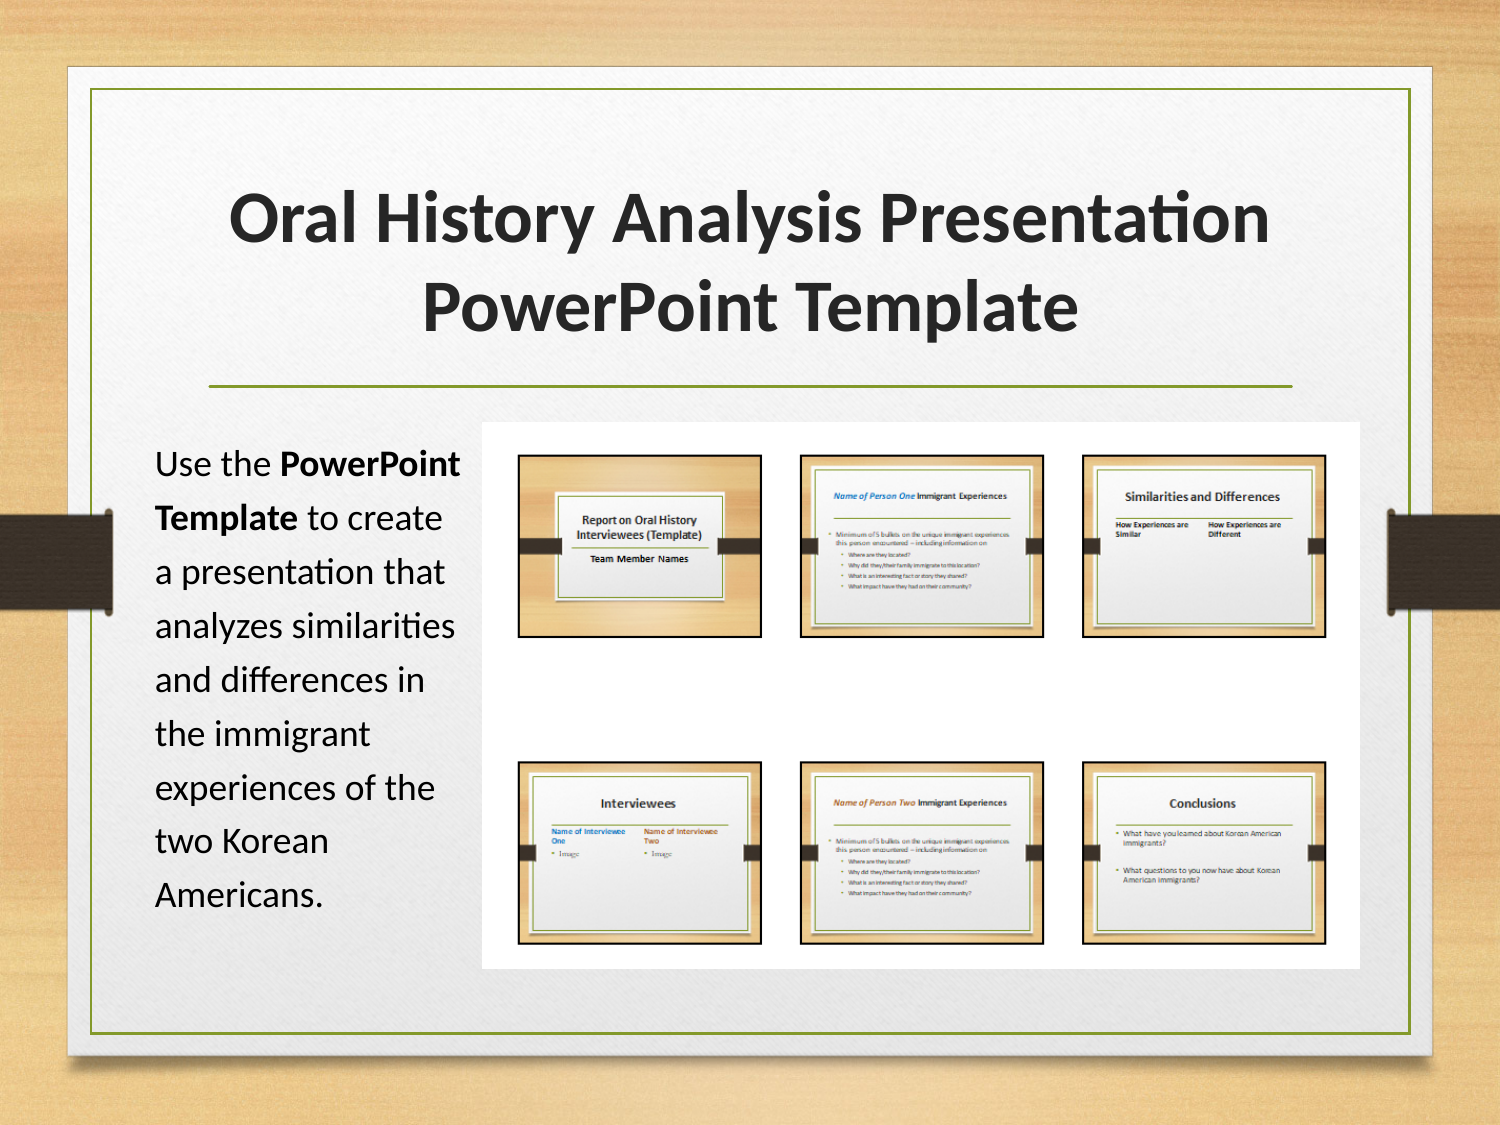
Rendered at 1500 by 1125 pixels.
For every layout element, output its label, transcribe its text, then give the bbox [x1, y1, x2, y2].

picture [0, 0, 1500, 1125]
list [482, 422, 1361, 969]
text_box Use the PowerPoint Template to create a presentation that analyzes similarities and differences in the immigrant experiences of the two Korean Americans. [140, 422, 482, 923]
title Oral History Analysis Presentation PowerPoint Template [193, 150, 1309, 365]
